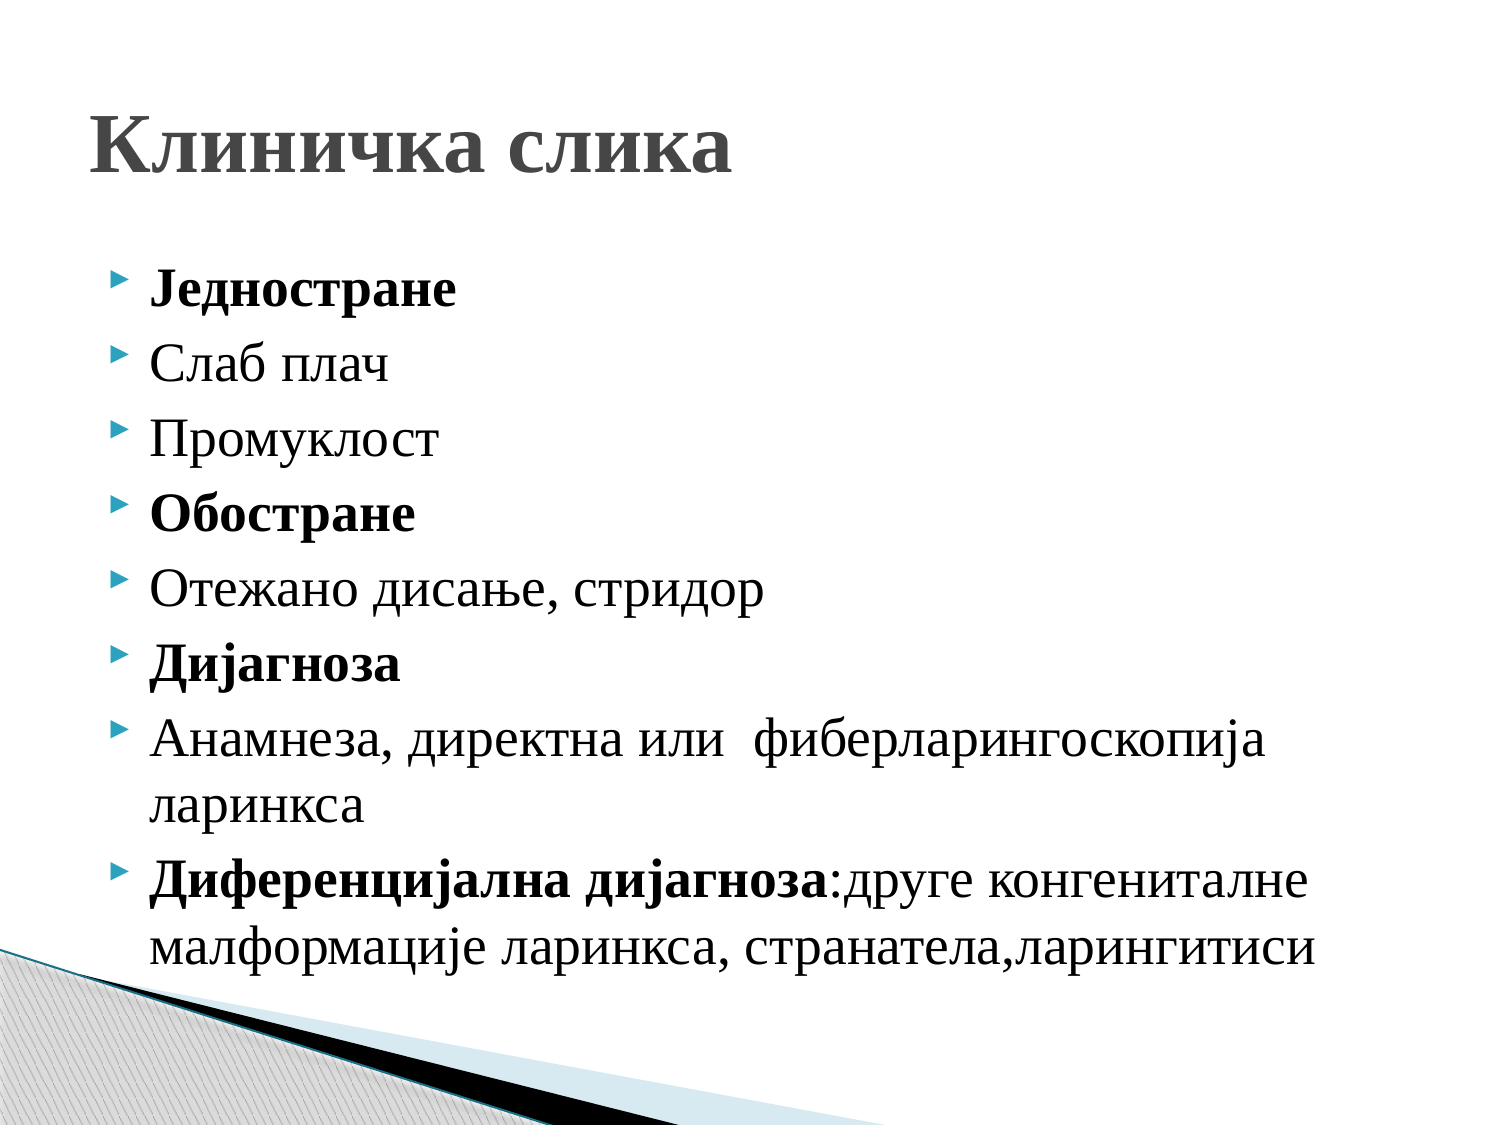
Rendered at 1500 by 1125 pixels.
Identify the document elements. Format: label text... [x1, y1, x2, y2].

list Једностране Слаб плач Промуклост Обостране Отежано дисање, стридор Дијагноза Анамнеза, директна или фиберларингоскопија ларинкса Диференцијална дијагноза:друге конгениталне малформације ларинкса, странатела,ларингитиси [75, 243, 1425, 986]
title Клиничка слика [75, 45, 1425, 233]
